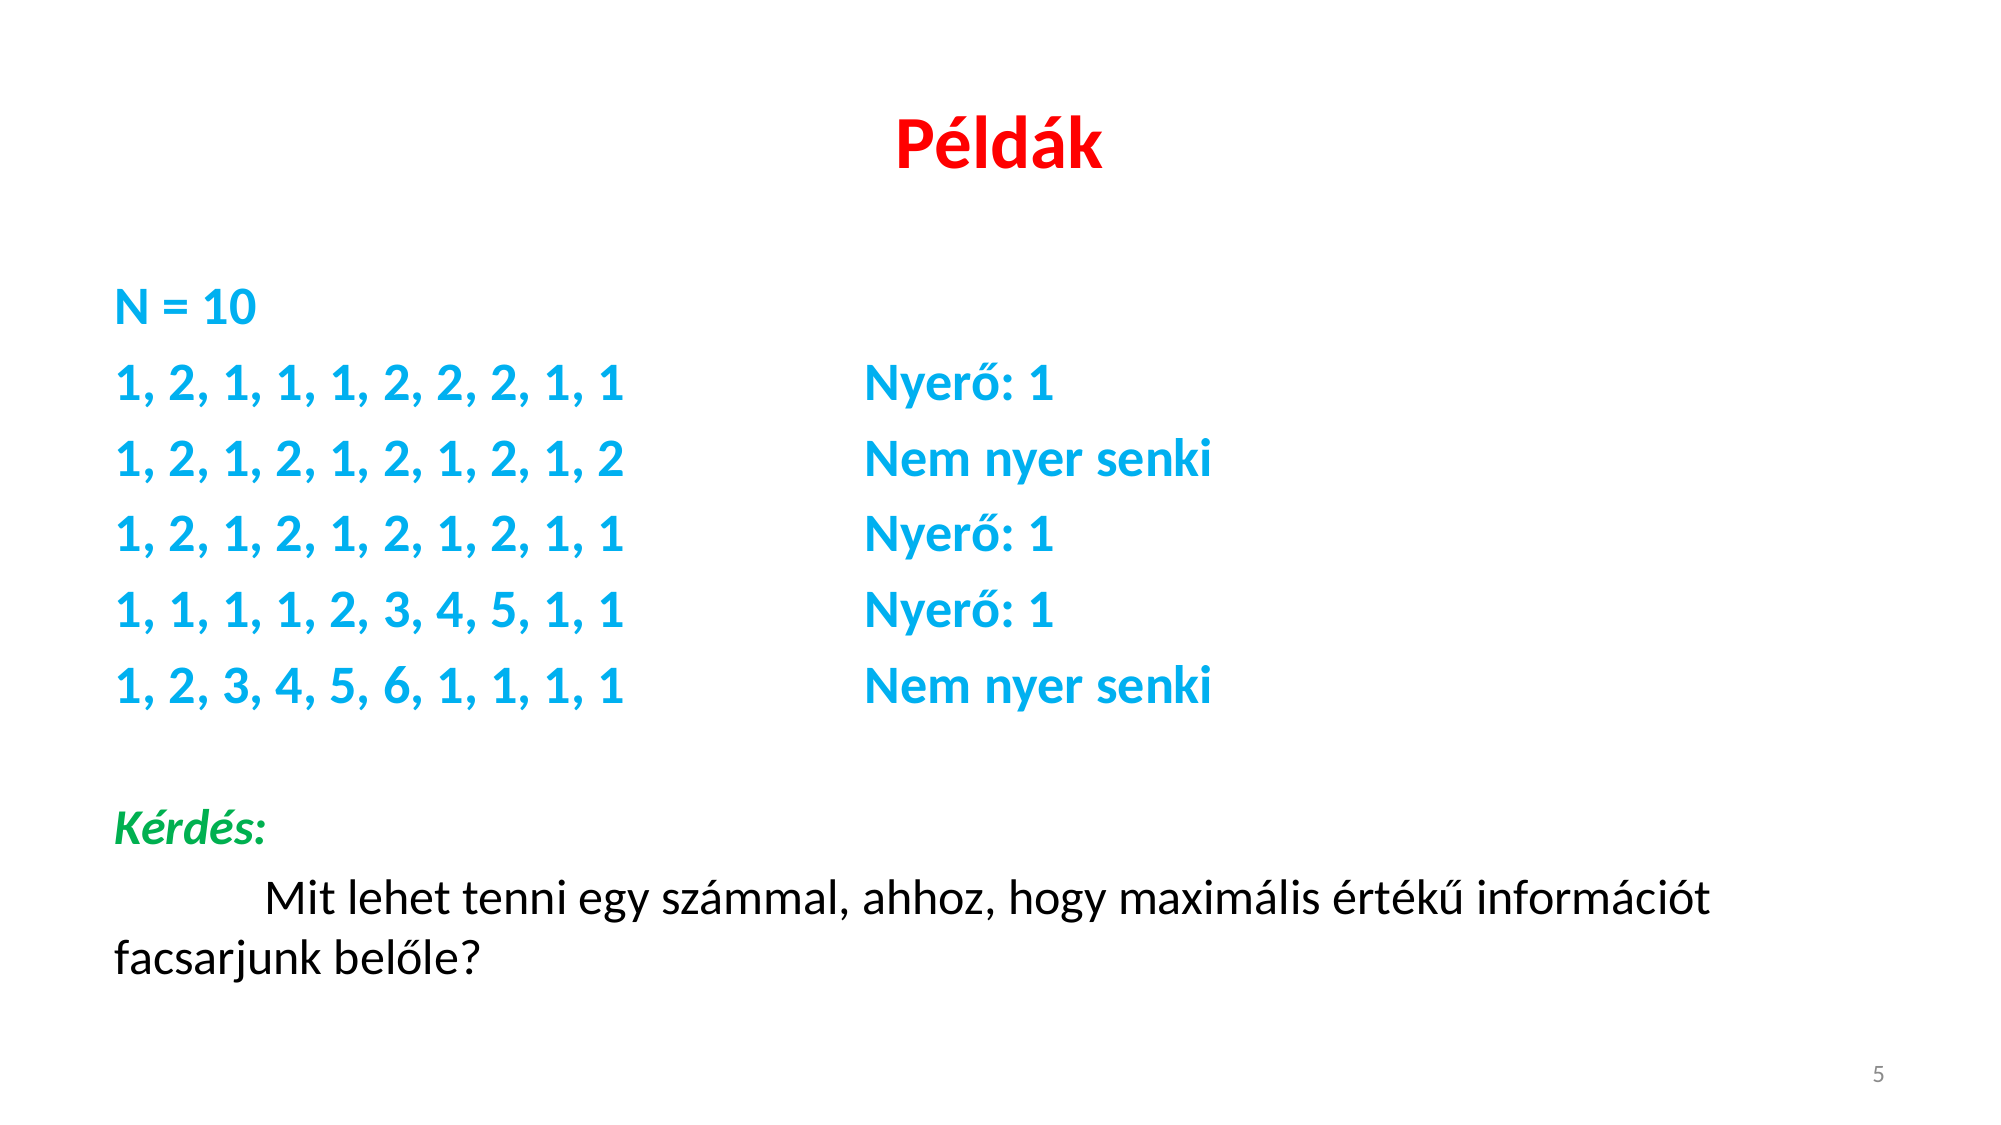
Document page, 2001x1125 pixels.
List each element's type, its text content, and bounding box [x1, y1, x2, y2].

slide_number 5 [1433, 1042, 1900, 1103]
title Példák [99, 45, 1900, 233]
list N = 10 1, 2, 1, 1, 1, 2, 2, 2, 1, 1 Nyerő: 1 1, 2, 1, 2, 1, 2, 1, 2, 1, 2 Nem nyer senki 1, 2, 1, 2, 1, 2, 1, 2, 1, 1 Nyerő: 1 1, 1, 1, 1, 2, 3, 4, 5, 1, 1 Nyerő: 1 1, 2, 3, 4, 5, 6, 1, 1, 1, 1 Nem nyer senki Kérdés: Mit lehet tenni egy számmal, ahhoz, hogy maximális értékű információt facsarjunk belőle? [99, 262, 1900, 1005]
